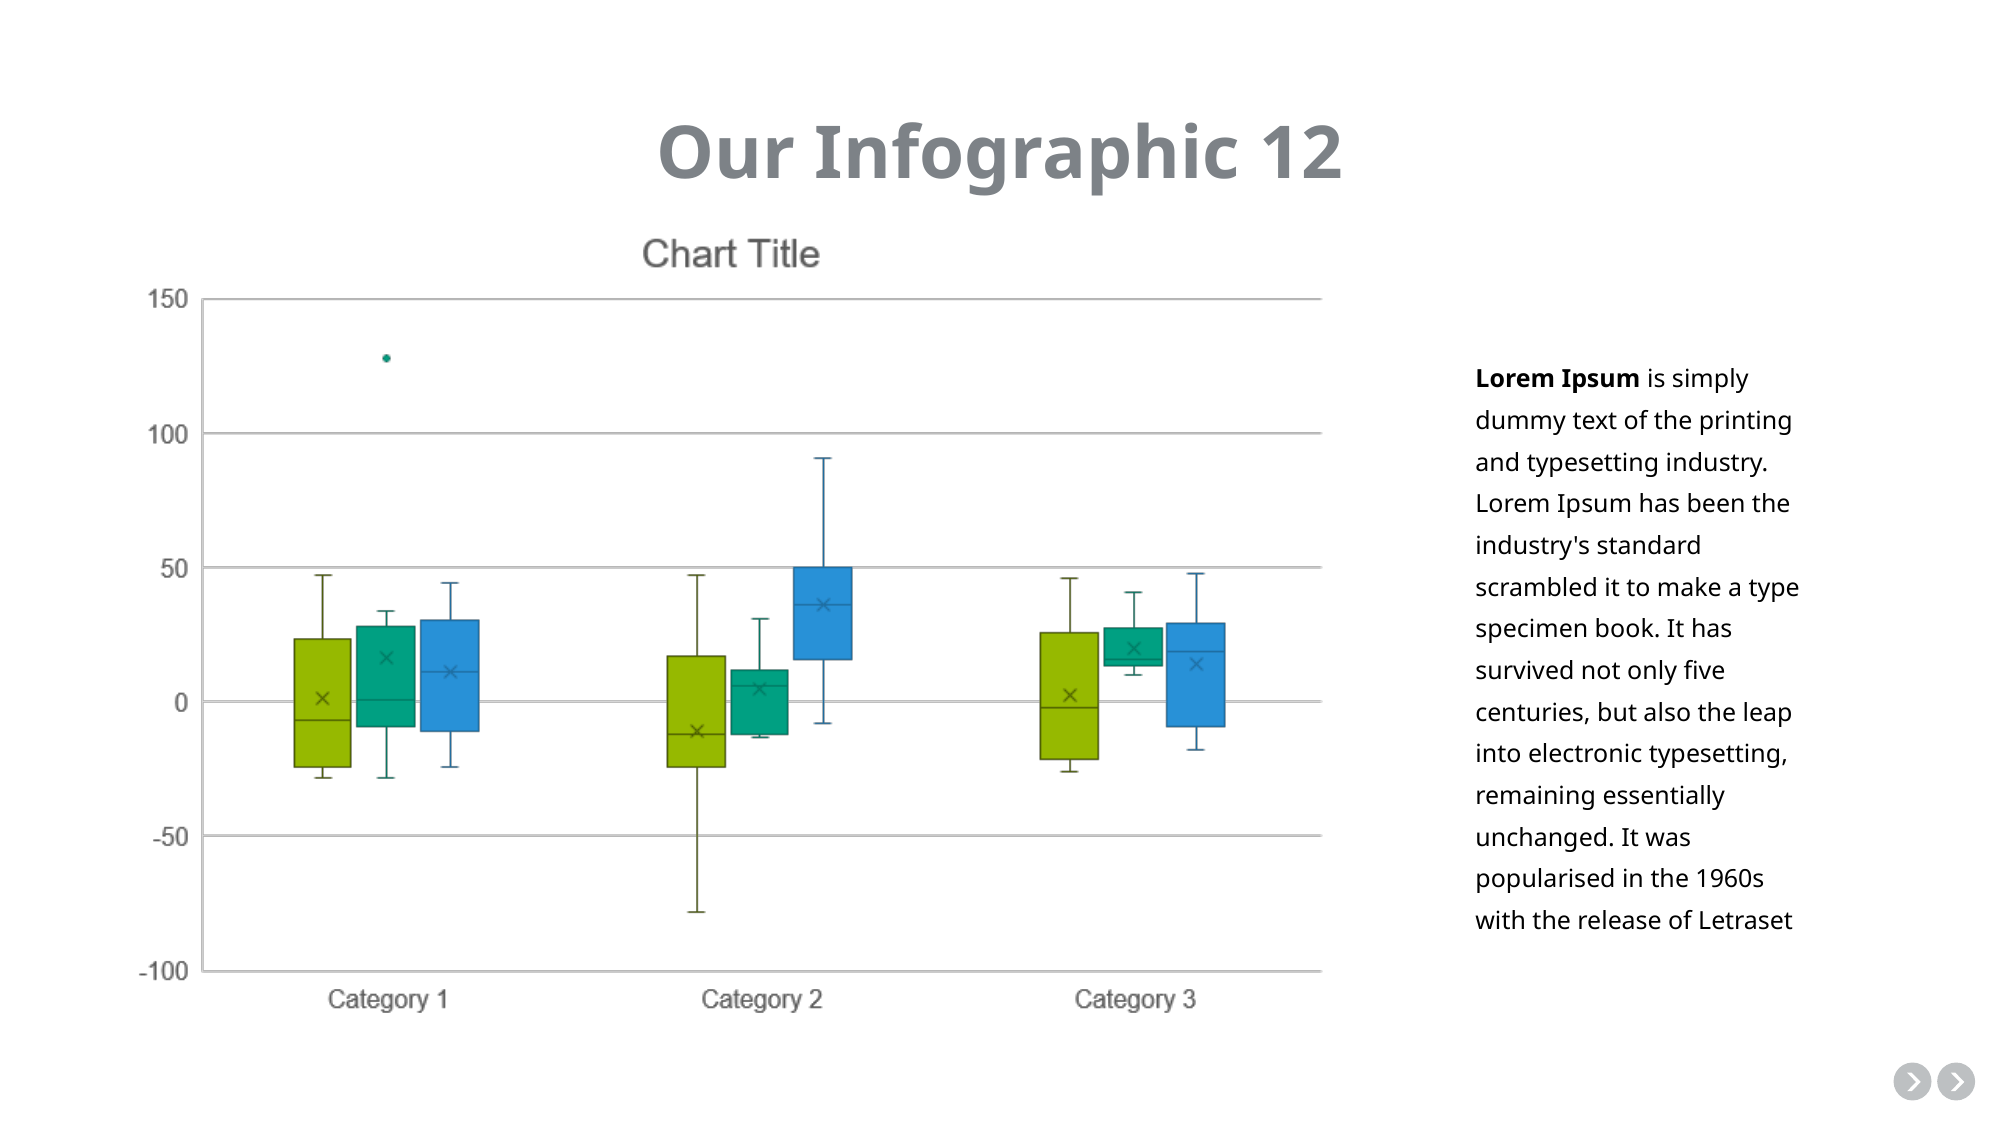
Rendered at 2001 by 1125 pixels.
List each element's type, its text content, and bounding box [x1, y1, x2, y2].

text_box Our Infographic 12 [641, 98, 1359, 201]
text_box Lorem Ipsum is simply dummy text of the printing and typesetting industry. Lorem Ipsum has been the industry's standard scrambled it to make a type specimen book. It has survived not only five centuries, but also the leap into electronic typesetting, remaining essentially unchanged. It was popularised in the 1960s with the release of Letraset [1460, 343, 1832, 942]
picture [127, 219, 1338, 1027]
